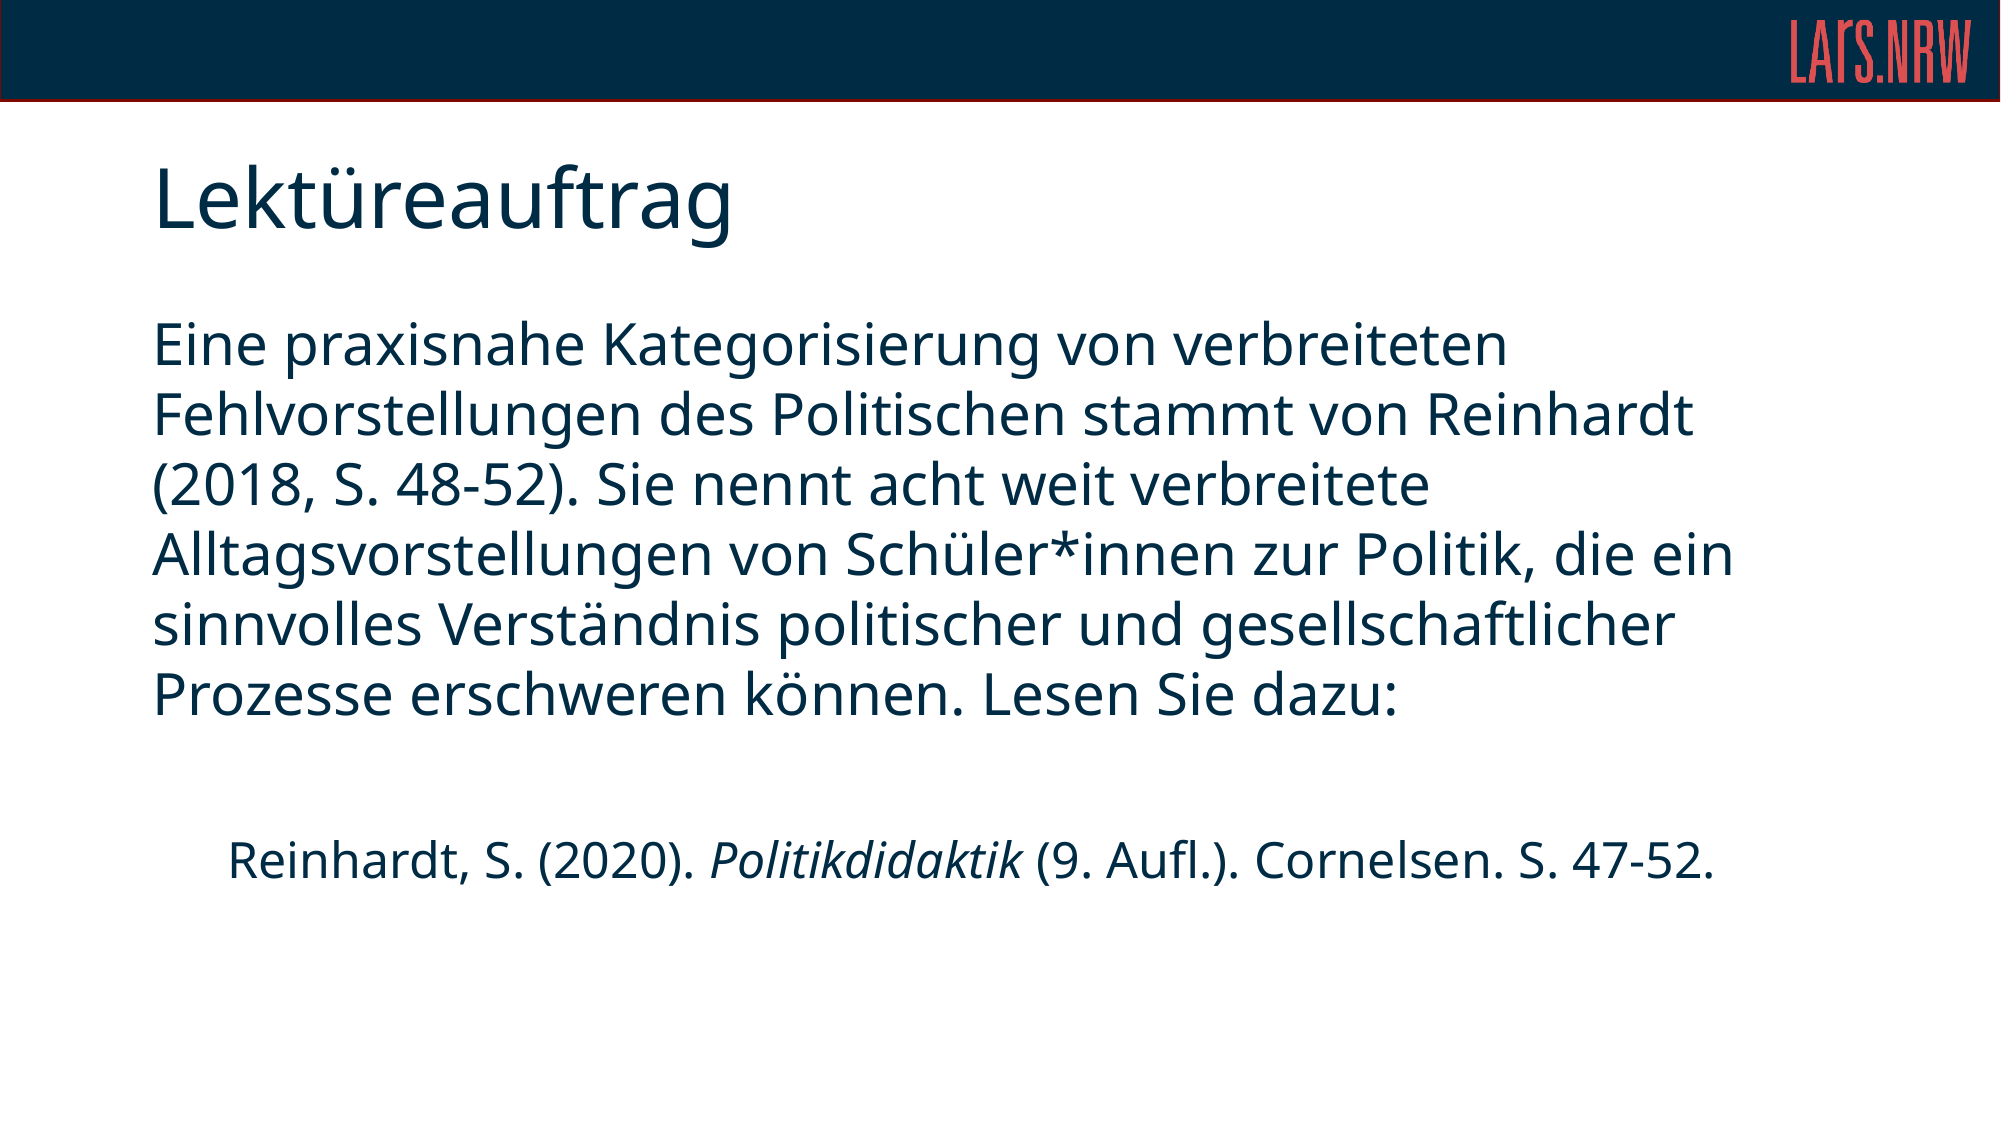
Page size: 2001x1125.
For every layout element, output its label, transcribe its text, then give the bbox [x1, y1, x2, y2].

picture [1773, 6, 1977, 99]
title Lektüreauftrag [137, 126, 1863, 278]
list Eine praxisnahe Kategorisierung von verbreiteten Fehlvorstellungen des Politischen stammt von Reinhardt (2018, S. 48-52). Sie nennt acht weit verbreitete Alltagsvorstellungen von Schüler*innen zur Politik, die ein sinnvolles Verständnis politischer und gesellschaftlicher Prozesse erschweren können. Lesen Sie dazu: Reinhardt, S. (2020). Politikdidaktik (9. Aufl.). Cornelsen. S. 47-52. [137, 299, 1863, 1014]
